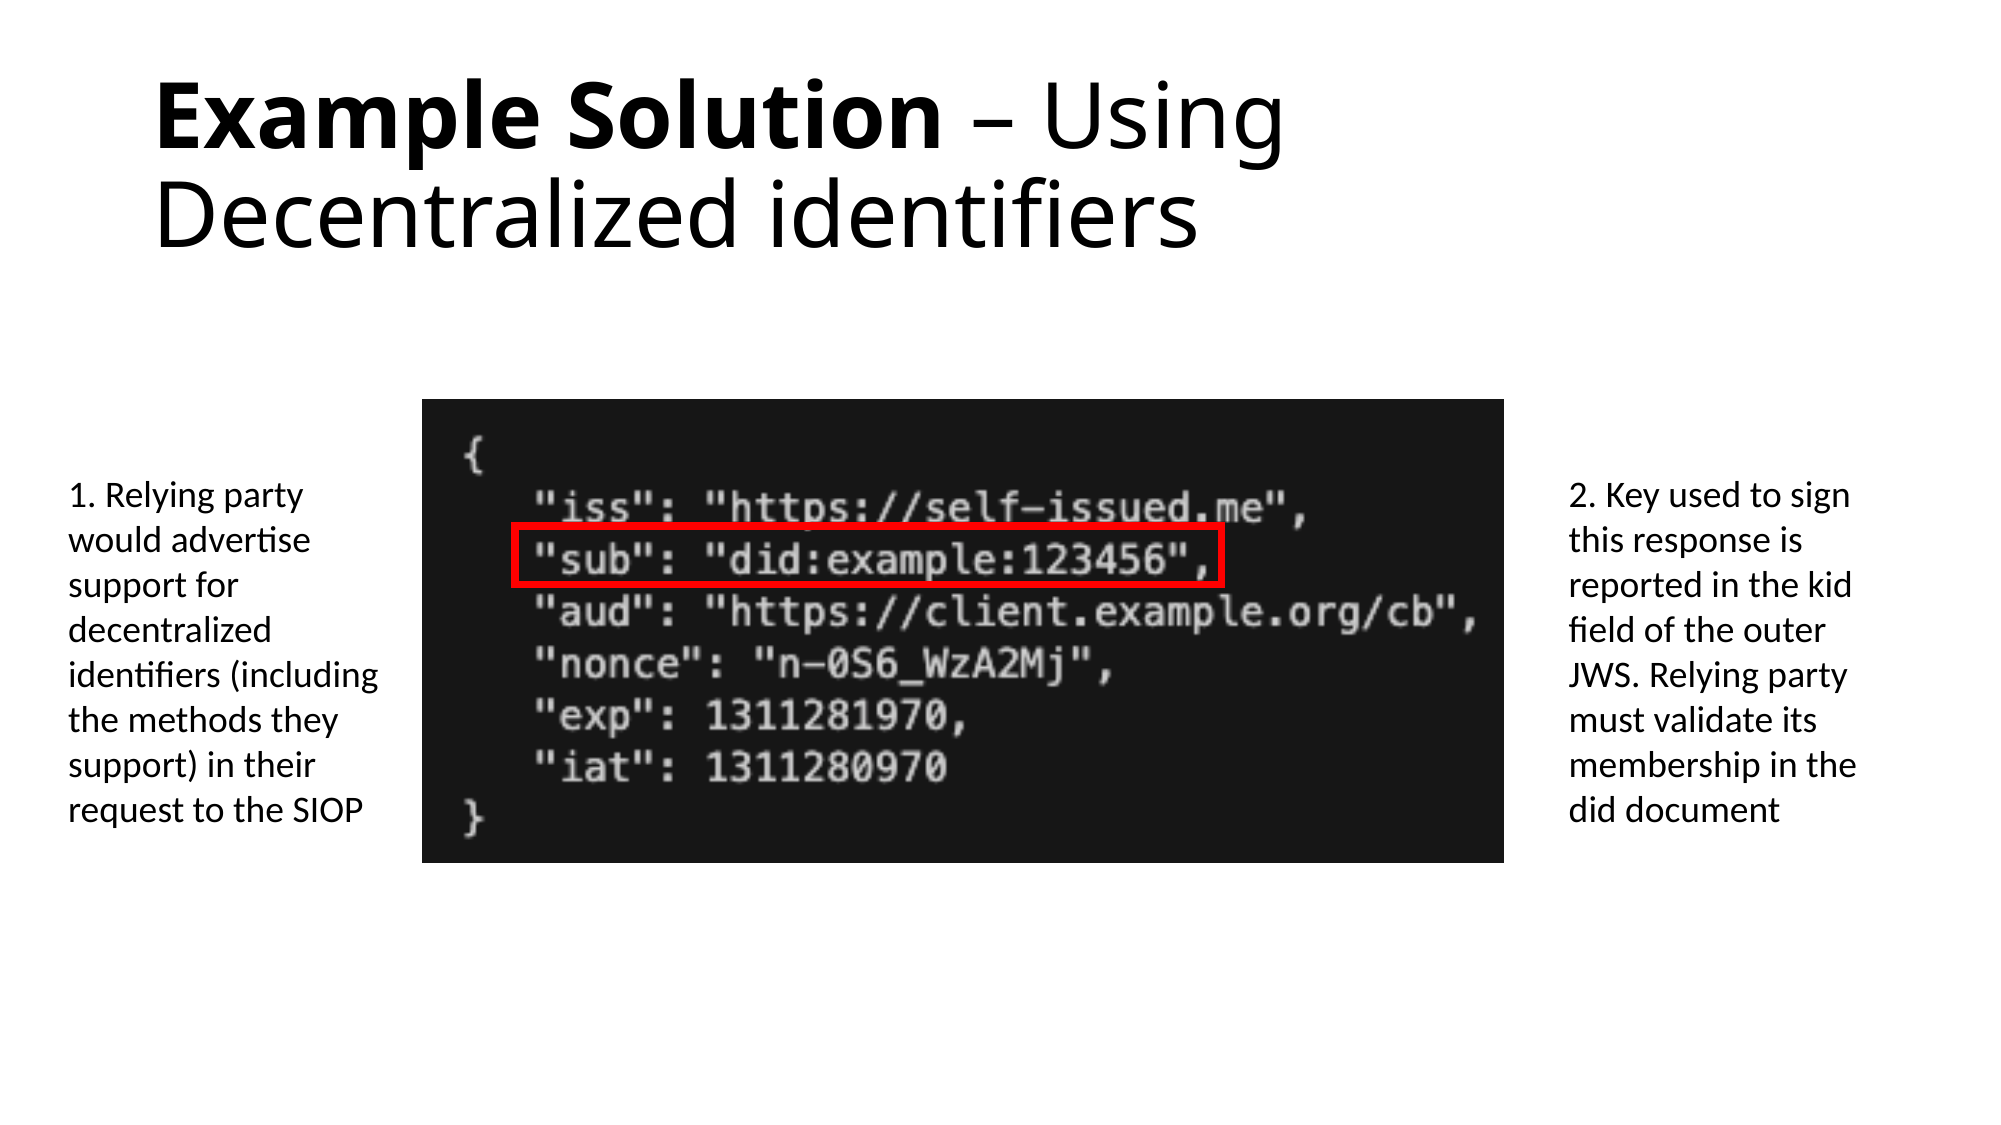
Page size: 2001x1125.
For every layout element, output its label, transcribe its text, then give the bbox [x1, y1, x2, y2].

text_box 2. Key used to sign this response is reported in the kid field of the outer JWS. Relying party must validate its membership in the did document [1553, 463, 1915, 838]
text_box 1. Relying party would advertise support for decentralized identifiers (including the methods they support) in their request to the SIOP [53, 463, 415, 838]
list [422, 399, 1504, 863]
title Example Solution – Using Decentralized identifiers [137, 59, 1863, 278]
